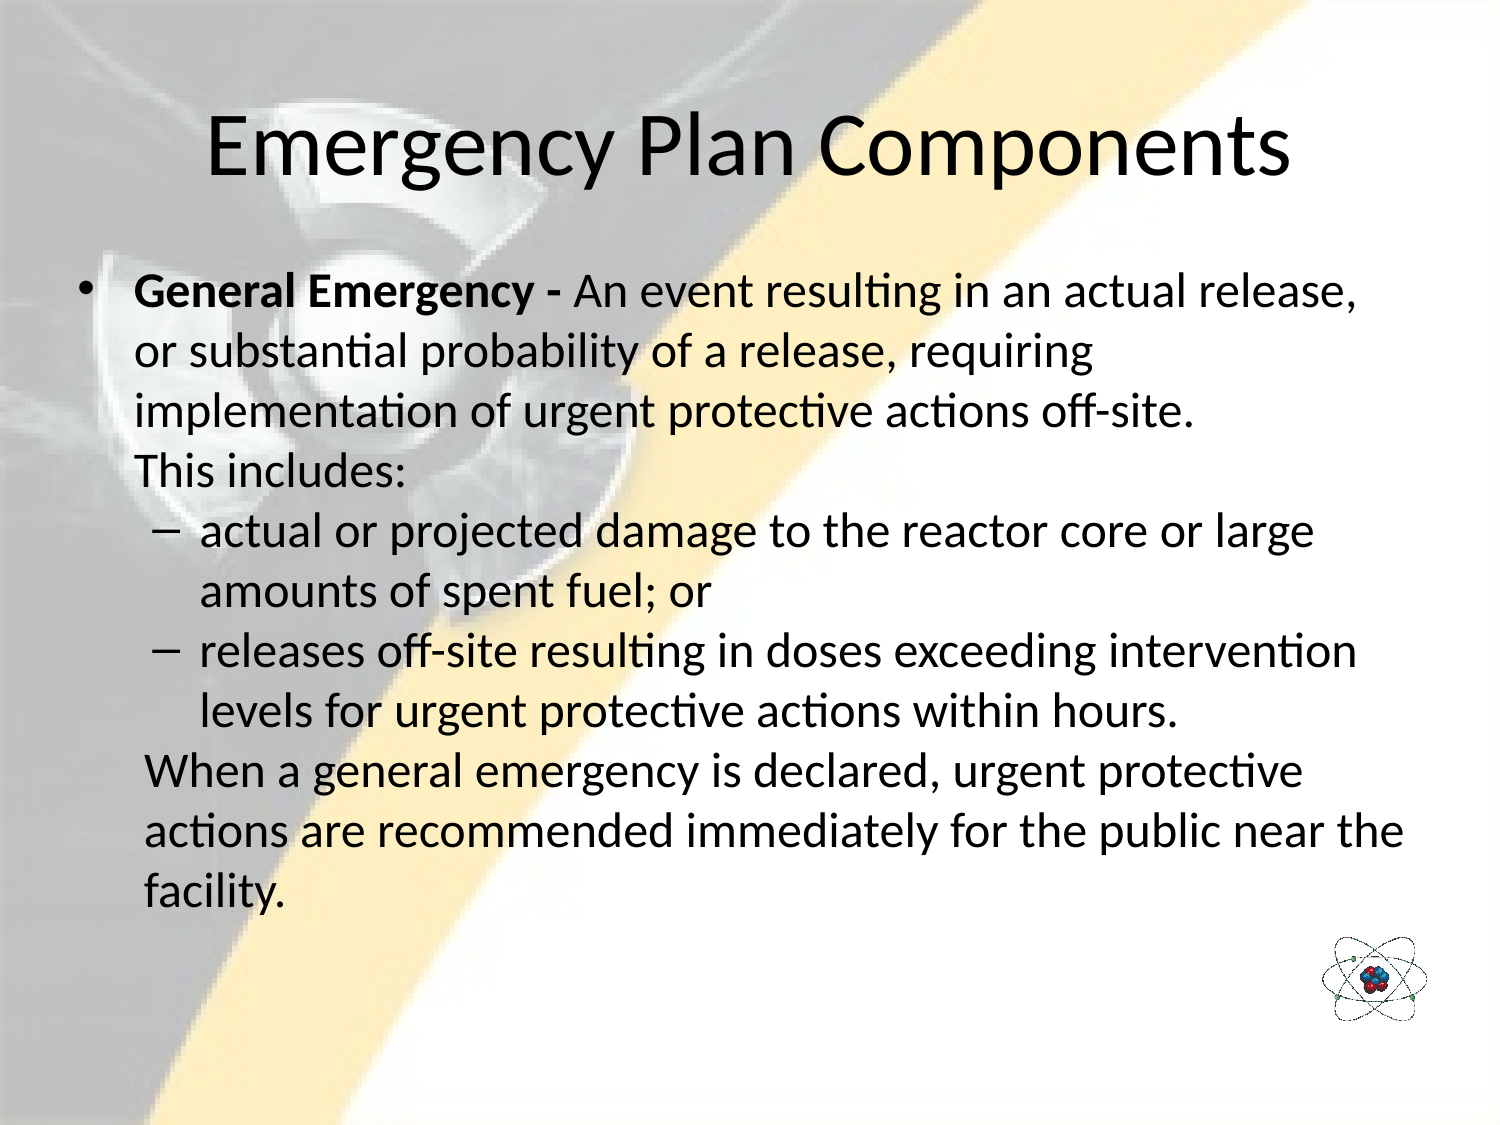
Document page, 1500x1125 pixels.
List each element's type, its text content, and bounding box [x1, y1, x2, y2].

title Emergency Plan Components [75, 45, 1425, 233]
list General Emergency - An event resulting in an actual release, or substantial probability of a release, requiring implementation of urgent protective actions off-site. This includes: actual or projected damage to the reactor core or large amounts of spent fuel; or releases off-site resulting in doses exceeding intervention levels for urgent protective actions within hours. When a general emergency is declared, urgent protective actions are recommended immediately for the public near the facility. [62, 249, 1425, 1025]
